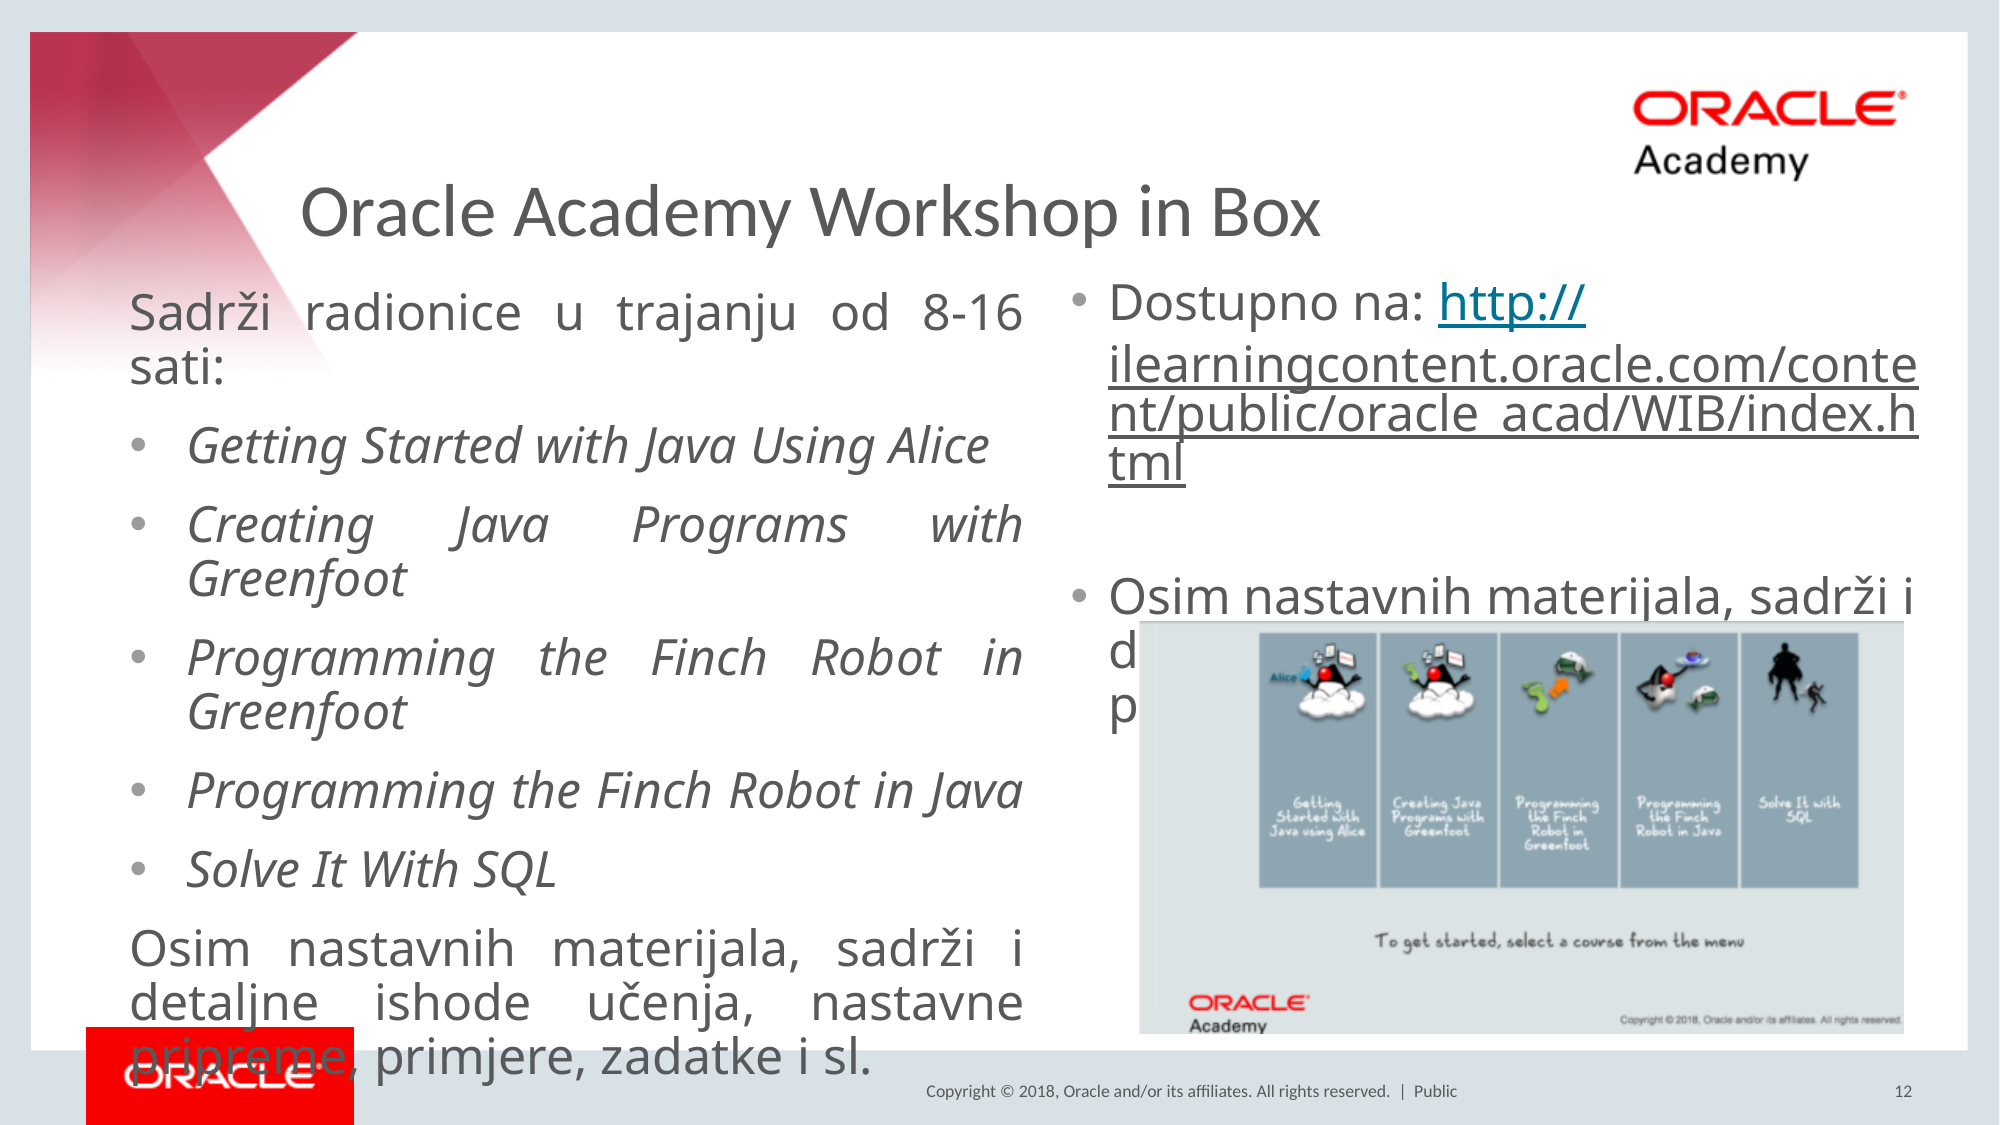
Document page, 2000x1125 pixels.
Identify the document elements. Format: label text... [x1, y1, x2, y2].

title Oracle Academy Workshop in Box [300, 104, 2000, 251]
picture [1600, 57, 1931, 104]
footer Public [1414, 1075, 1857, 1106]
picture [1138, 621, 1905, 1034]
picture [30, 32, 358, 378]
list Sadrži radionice u trajanju od 8-16 sati: Getting Started with Java Using Alice Creating Java Programs with Greenfoot Programming the Finch Robot in Greenfoot Programming the Finch Robot in Java Solve It With SQL Osim nastavnih materijala, sadrži i detaljne ishode učenja, nastavne pripreme, primjere, zadatke i sl. [129, 287, 1025, 940]
text_box Dostupno na: http://ilearningcontent.oracle.com/content/public/oracle_acad/WIB/index.html Osim nastavnih materijala, sadrži i detaljne ishode učenja, nastavne pripreme, primjere, zadatke i sl. [1055, 264, 1944, 991]
slide_number 12 [1857, 1075, 1913, 1106]
picture [86, 1027, 354, 1125]
